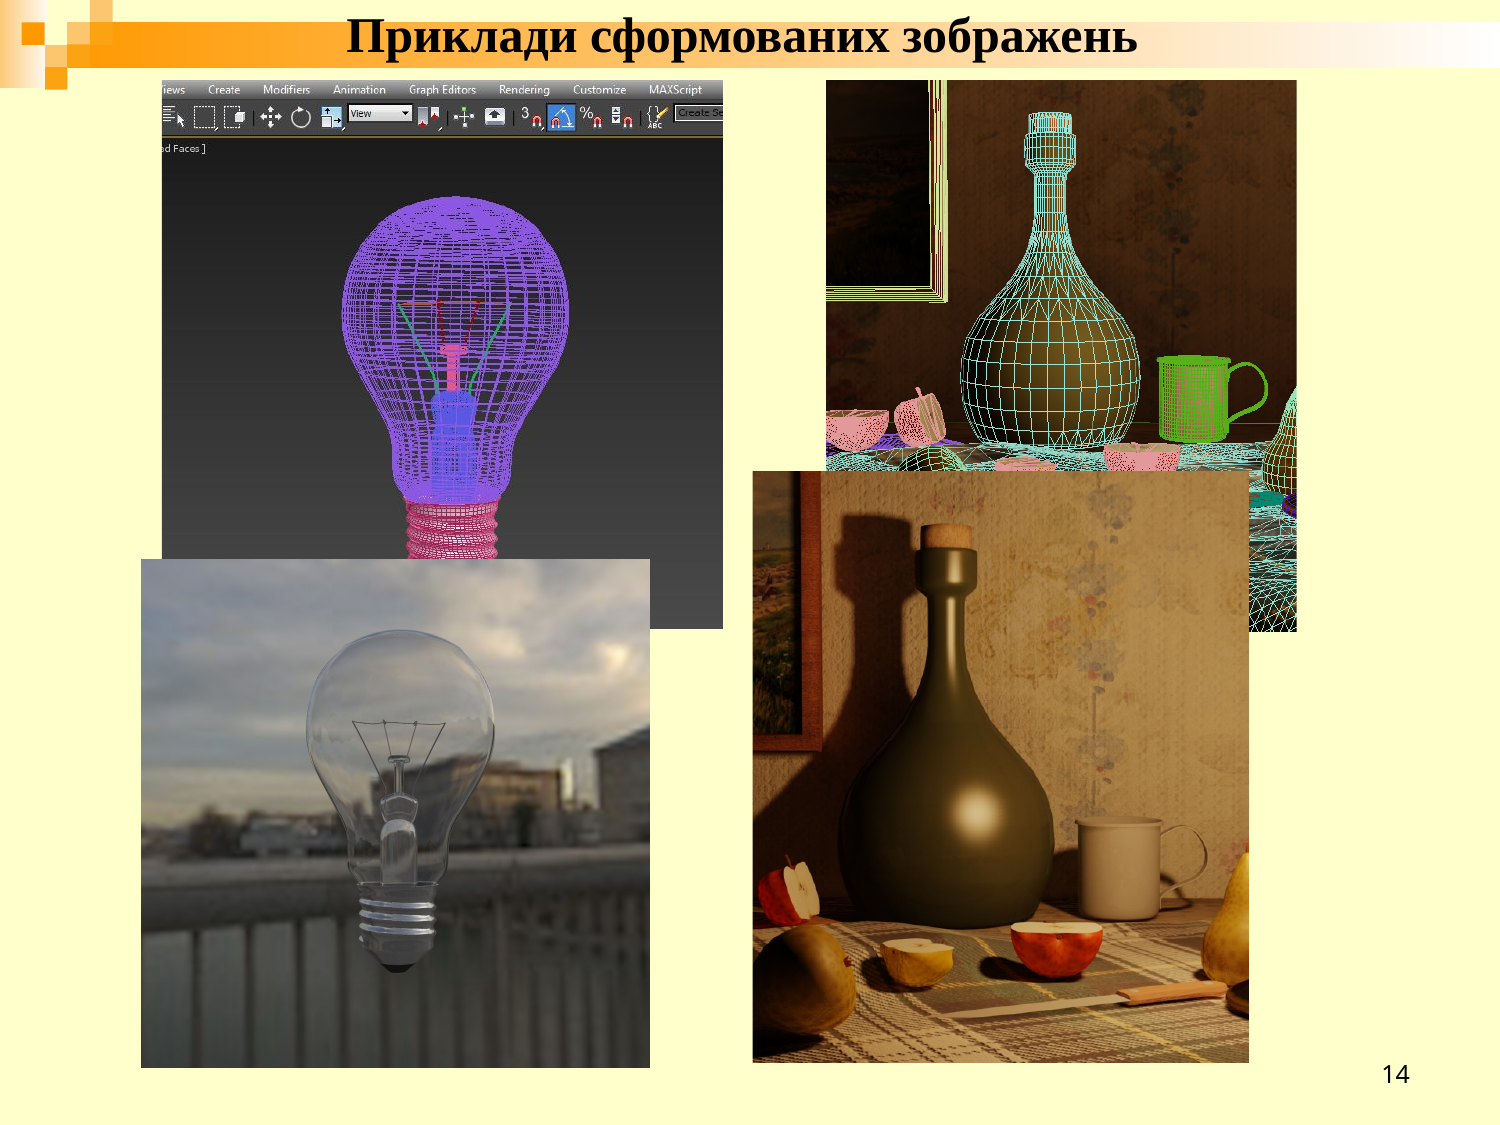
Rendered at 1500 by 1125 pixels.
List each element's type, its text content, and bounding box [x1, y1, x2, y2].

picture [141, 80, 723, 1068]
picture [752, 80, 1297, 1063]
text_box Приклади сформованих зображень [331, 0, 1235, 67]
slide_number 14 [1074, 1025, 1425, 1100]
